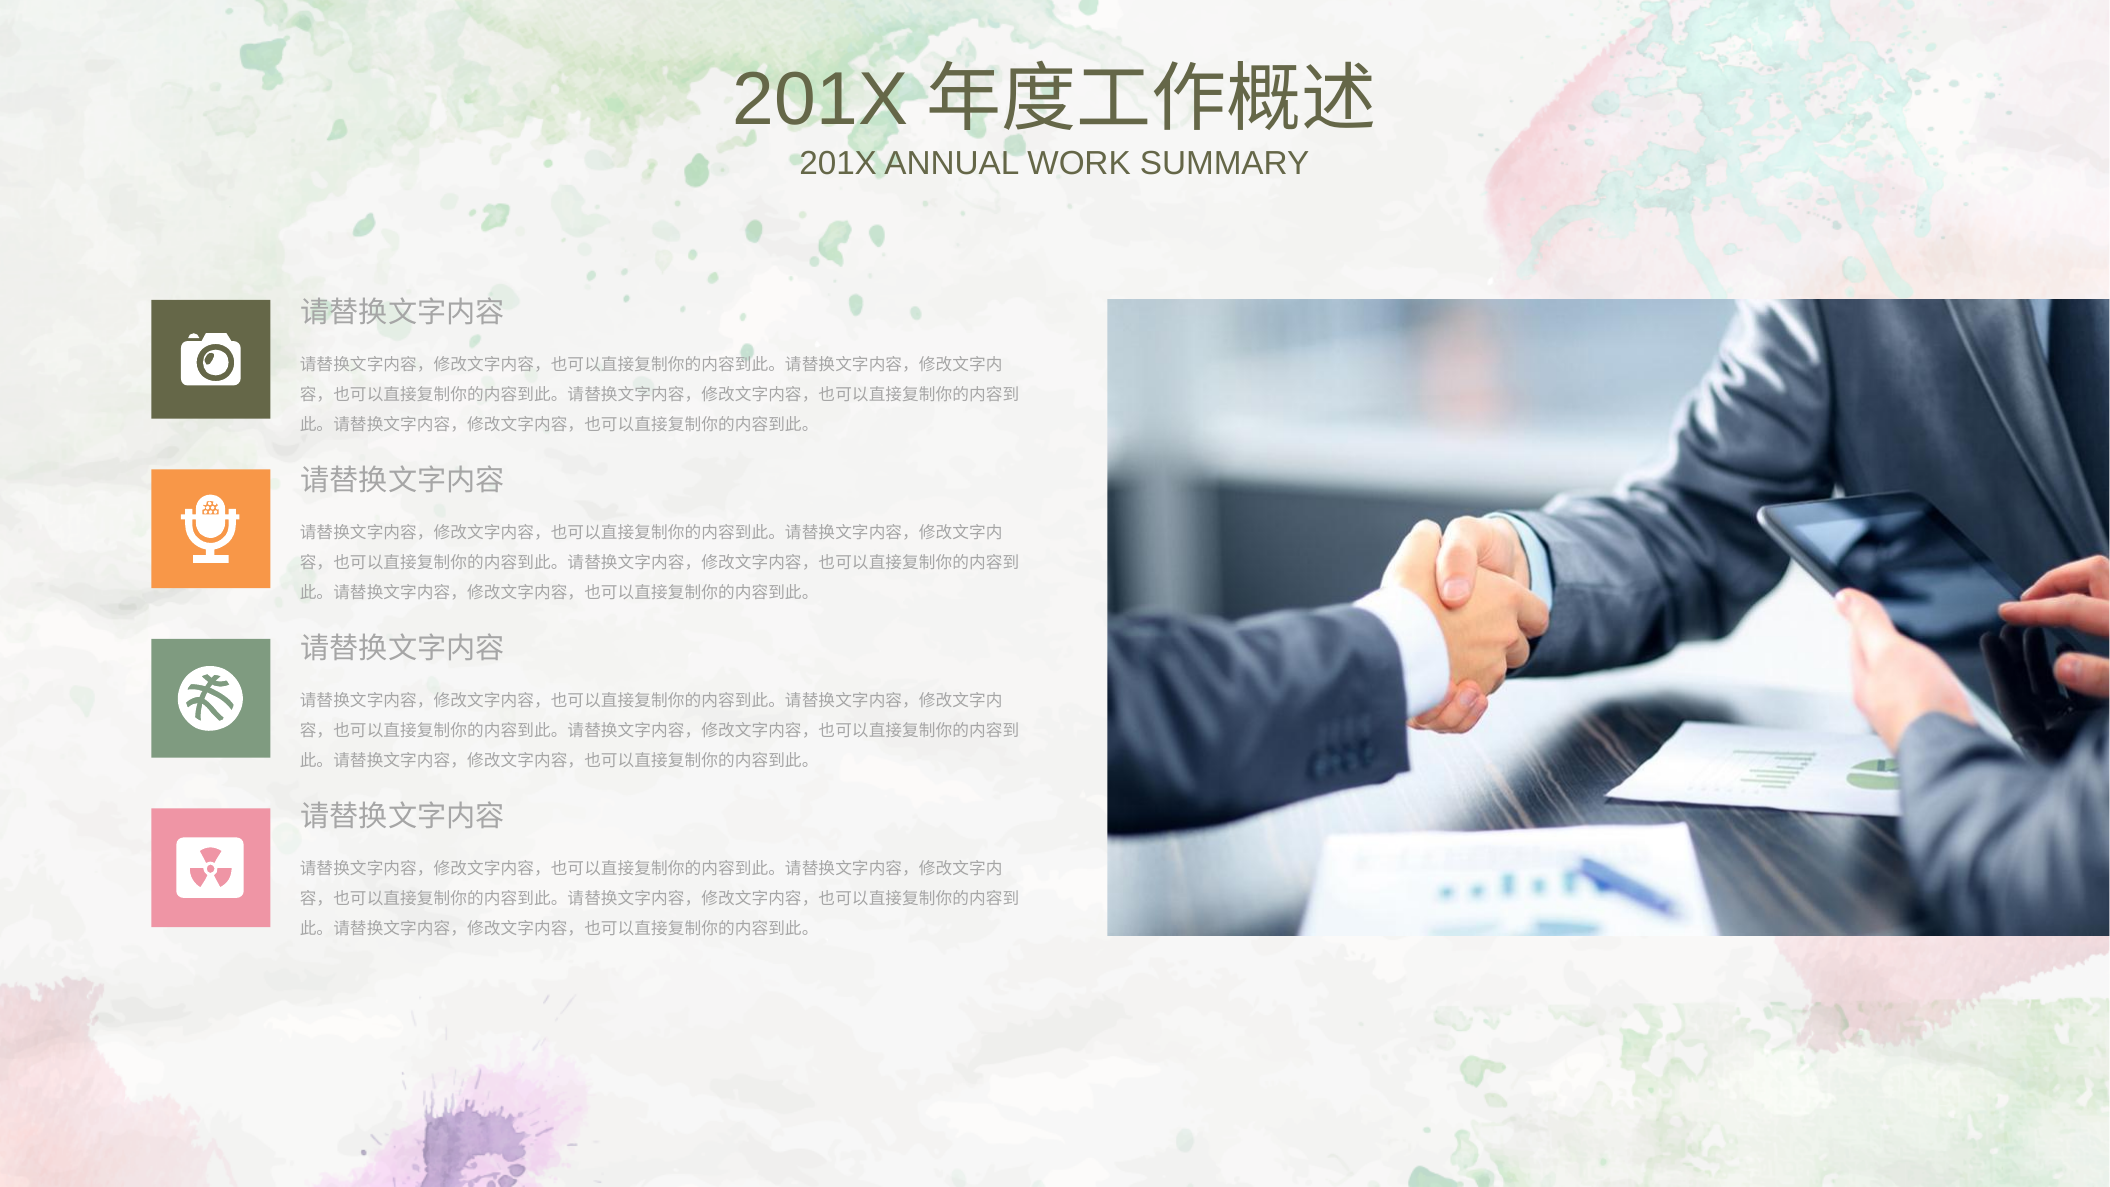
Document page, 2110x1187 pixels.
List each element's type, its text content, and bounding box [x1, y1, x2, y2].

text_box 201X年度工作概述 [703, 49, 1407, 140]
picture [0, 0, 2110, 1187]
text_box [299, 628, 1024, 768]
text_box 201X ANNUAL WORK SUMMARY [765, 141, 1344, 182]
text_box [151, 808, 271, 928]
text_box [1106, 299, 2110, 936]
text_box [299, 461, 1024, 600]
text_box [151, 299, 271, 419]
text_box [299, 796, 1024, 936]
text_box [151, 638, 271, 758]
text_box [151, 469, 271, 589]
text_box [299, 293, 1024, 435]
